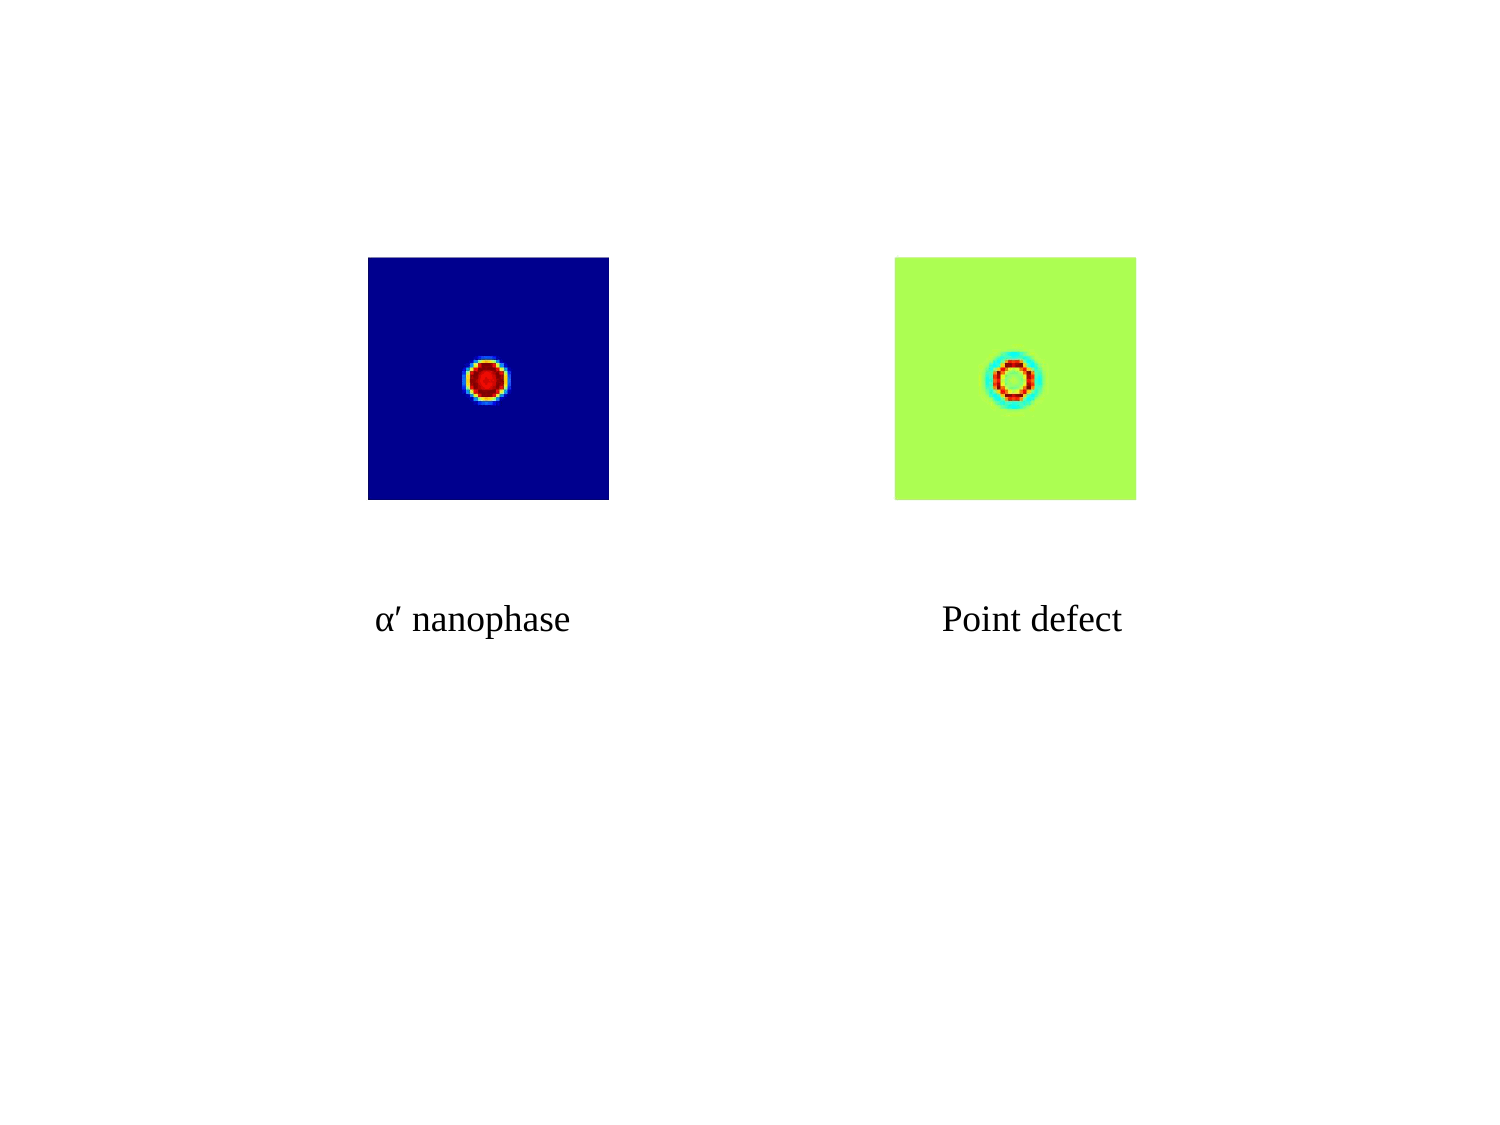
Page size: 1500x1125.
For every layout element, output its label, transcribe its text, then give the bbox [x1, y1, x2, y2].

text_box Point defect [927, 586, 1187, 646]
picture [785, 235, 1230, 532]
picture [258, 235, 704, 532]
text_box α′ nanophase [360, 586, 620, 646]
